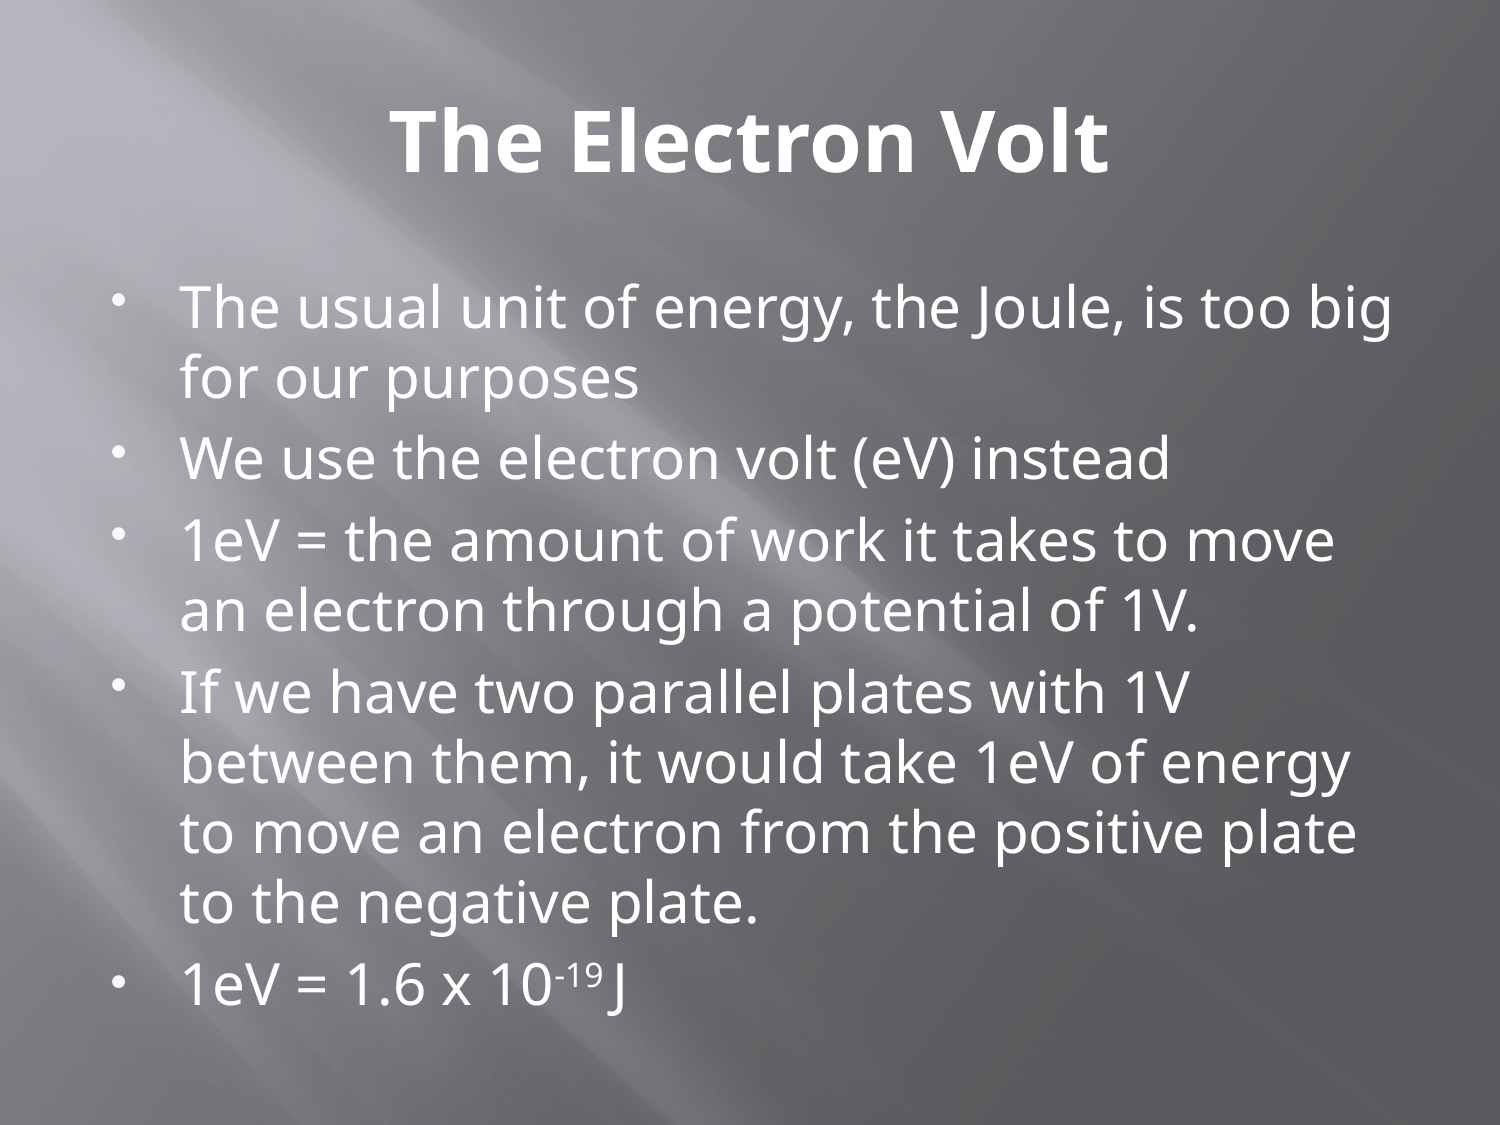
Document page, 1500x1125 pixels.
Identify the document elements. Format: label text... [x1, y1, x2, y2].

list The usual unit of energy, the Joule, is too big for our purposes We use the electron volt (eV) instead 1eV = the amount of work it takes to move an electron through a potential of 1V. If we have two parallel plates with 1V between them, it would take 1eV of energy to move an electron from the positive plate to the negative plate. 1eV = 1.6 x 10-19 J [74, 262, 1426, 1036]
title The Electron Volt [75, 45, 1425, 233]
